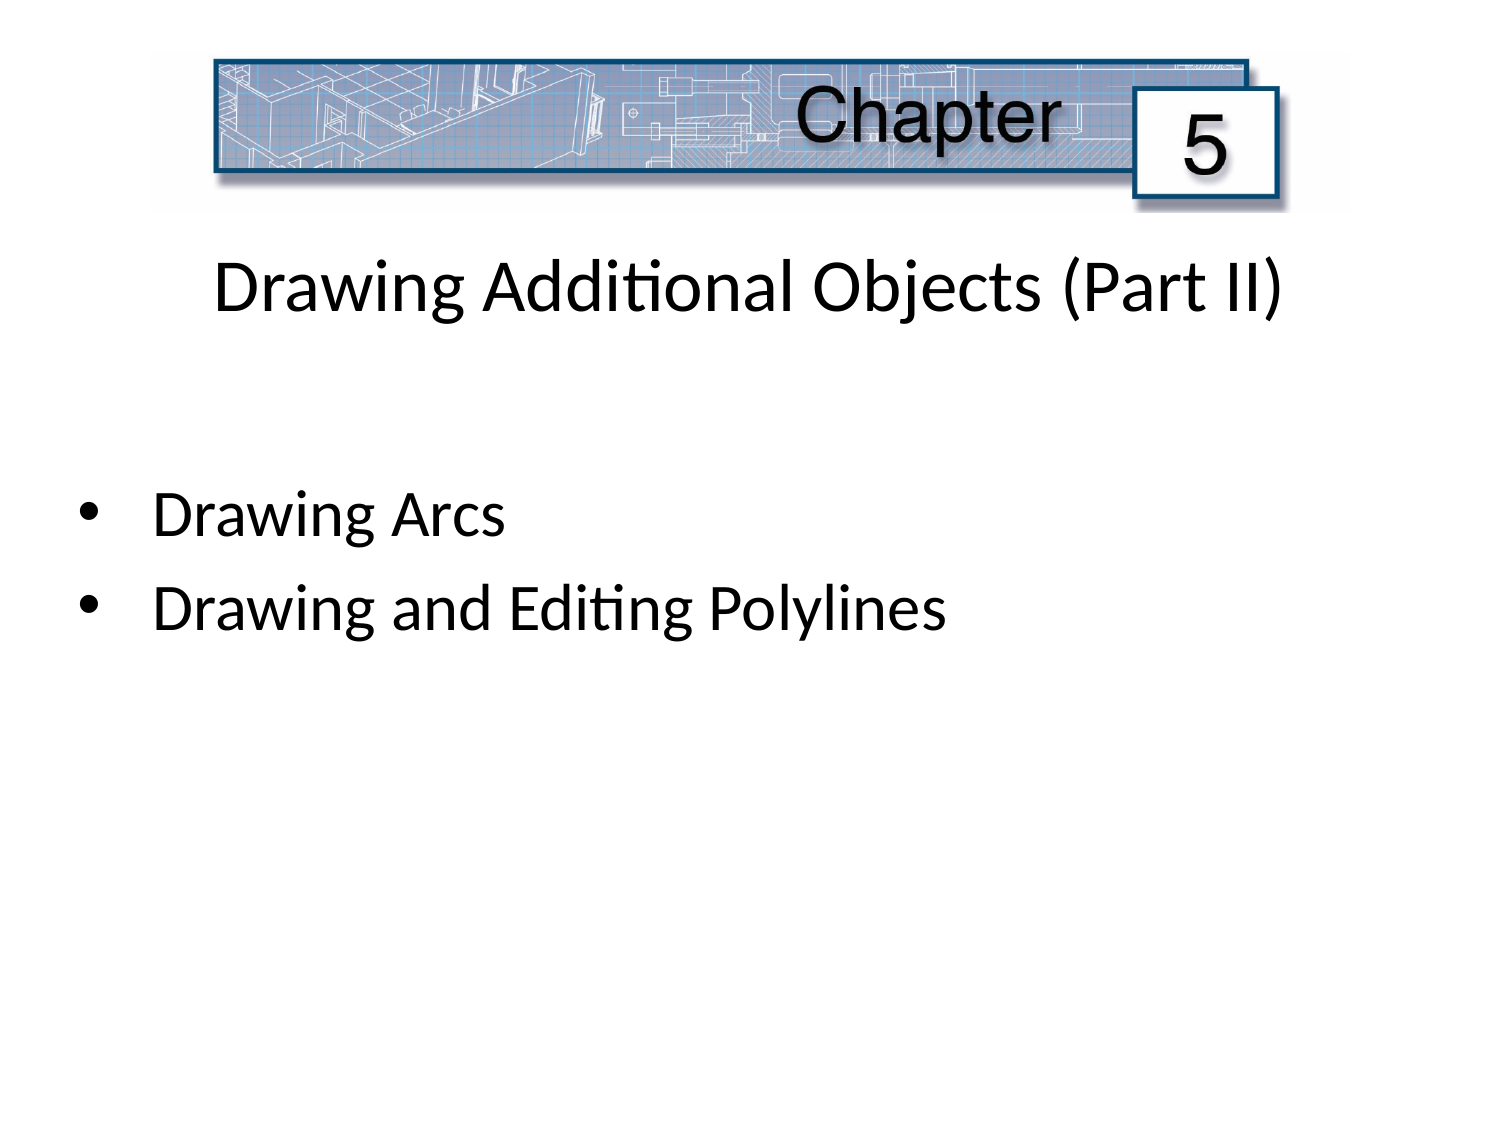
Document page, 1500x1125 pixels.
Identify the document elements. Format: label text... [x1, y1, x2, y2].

picture [149, 52, 1351, 213]
title Drawing Additional Objects (Part II) [75, 212, 1425, 350]
subtitle Drawing Arcs Drawing and Editing Polylines [62, 462, 1463, 750]
